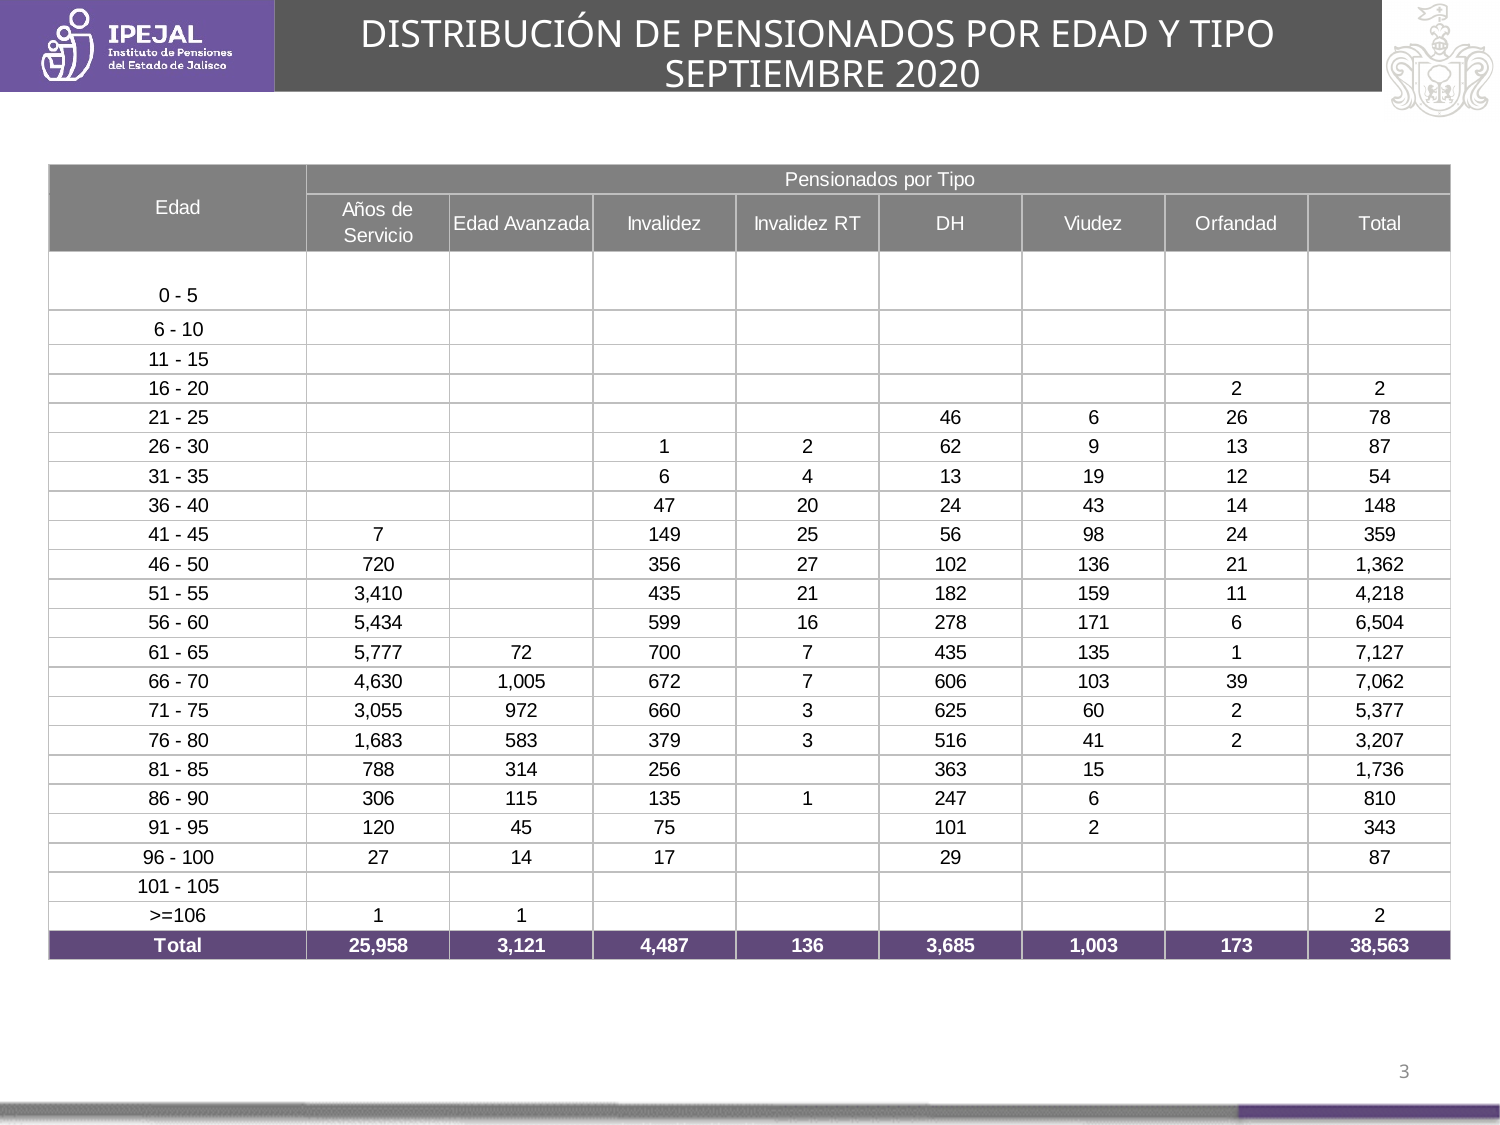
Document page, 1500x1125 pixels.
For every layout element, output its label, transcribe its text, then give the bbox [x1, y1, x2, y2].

picture [47, 164, 1452, 961]
slide_number 3 [1074, 1042, 1425, 1103]
picture [0, 1096, 1500, 1125]
picture [0, 0, 275, 92]
text_box DISTRIBUCIÓN DE PENSIONADOS POR EDAD Y TIPO SEPTIEMBRE 2020 [274, 7, 1372, 62]
